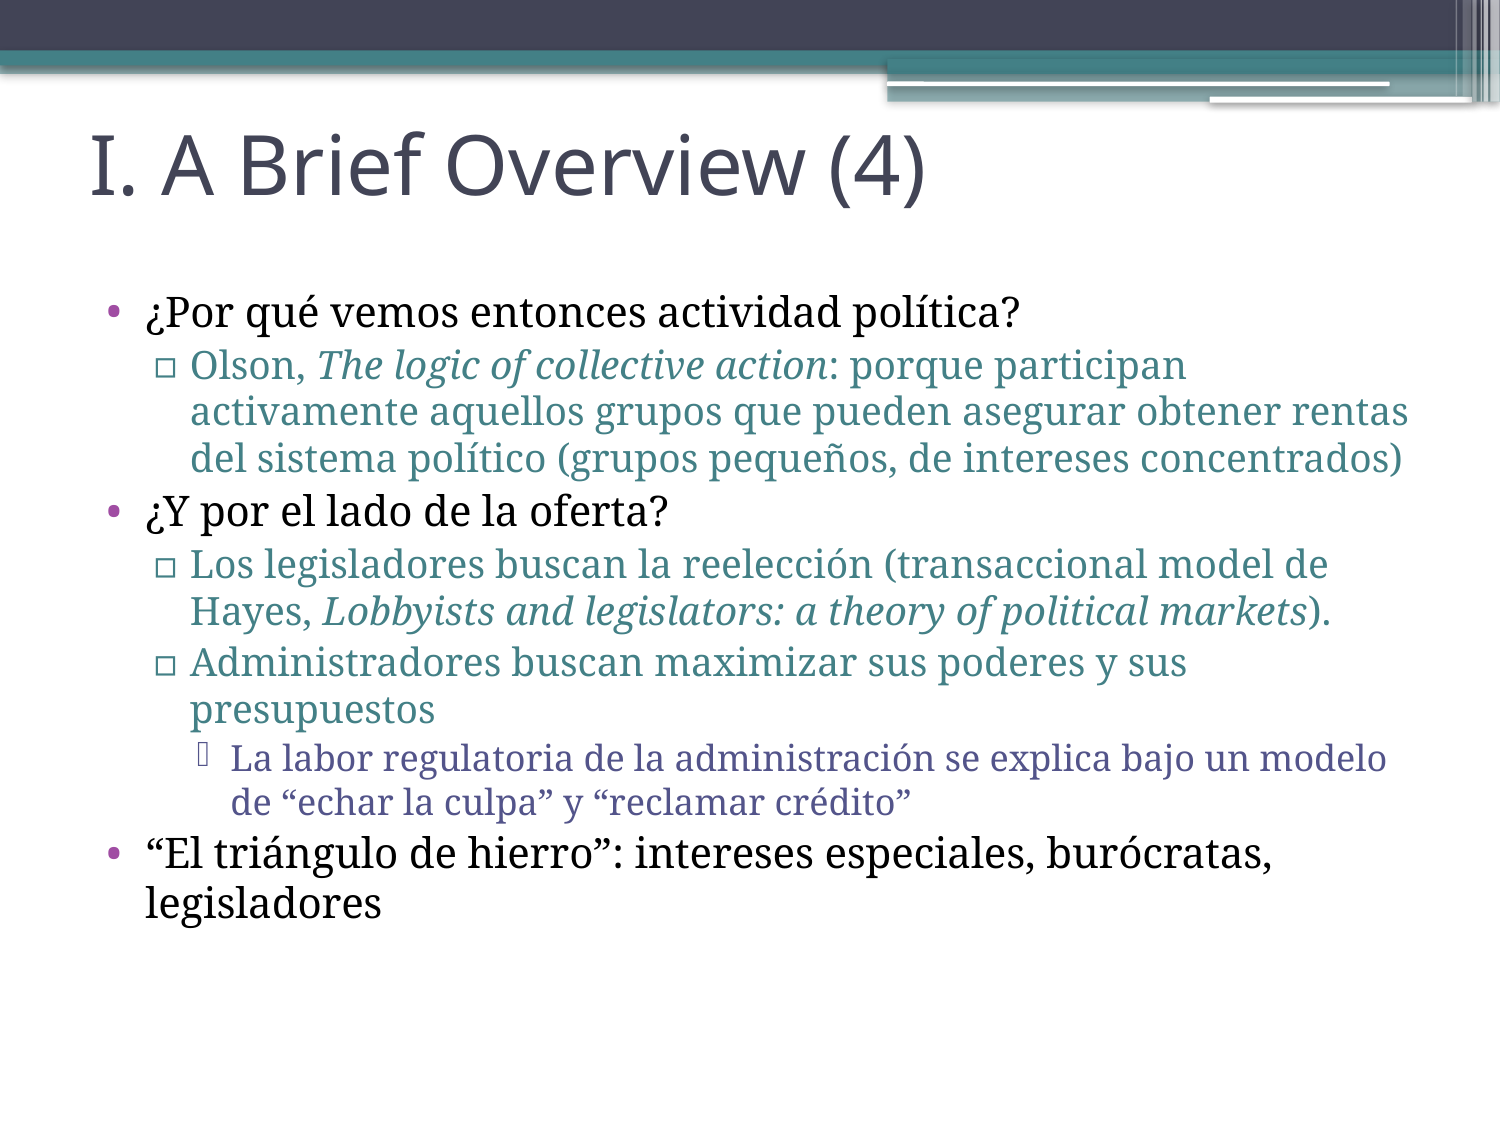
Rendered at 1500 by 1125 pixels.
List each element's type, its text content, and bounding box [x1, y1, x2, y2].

list ¿Por qué vemos entonces actividad política? Olson, The logic of collective action: porque participan activamente aquellos grupos que pueden asegurar obtener rentas del sistema político (grupos pequeños, de intereses concentrados) ¿Y por el lado de la oferta? Los legisladores buscan la reelección (transaccional model de Hayes, Lobbyists and legislators: a theory of political markets). Administradores buscan maximizar sus poderes y sus presupuestos La labor regulatoria de la administración se explica bajo un modelo de “echar la culpa” y “reclamar crédito” “El triángulo de hierro”: intereses especiales, burócratas, legisladores [75, 277, 1425, 988]
title I. A Brief Overview (4) [75, 75, 1425, 250]
